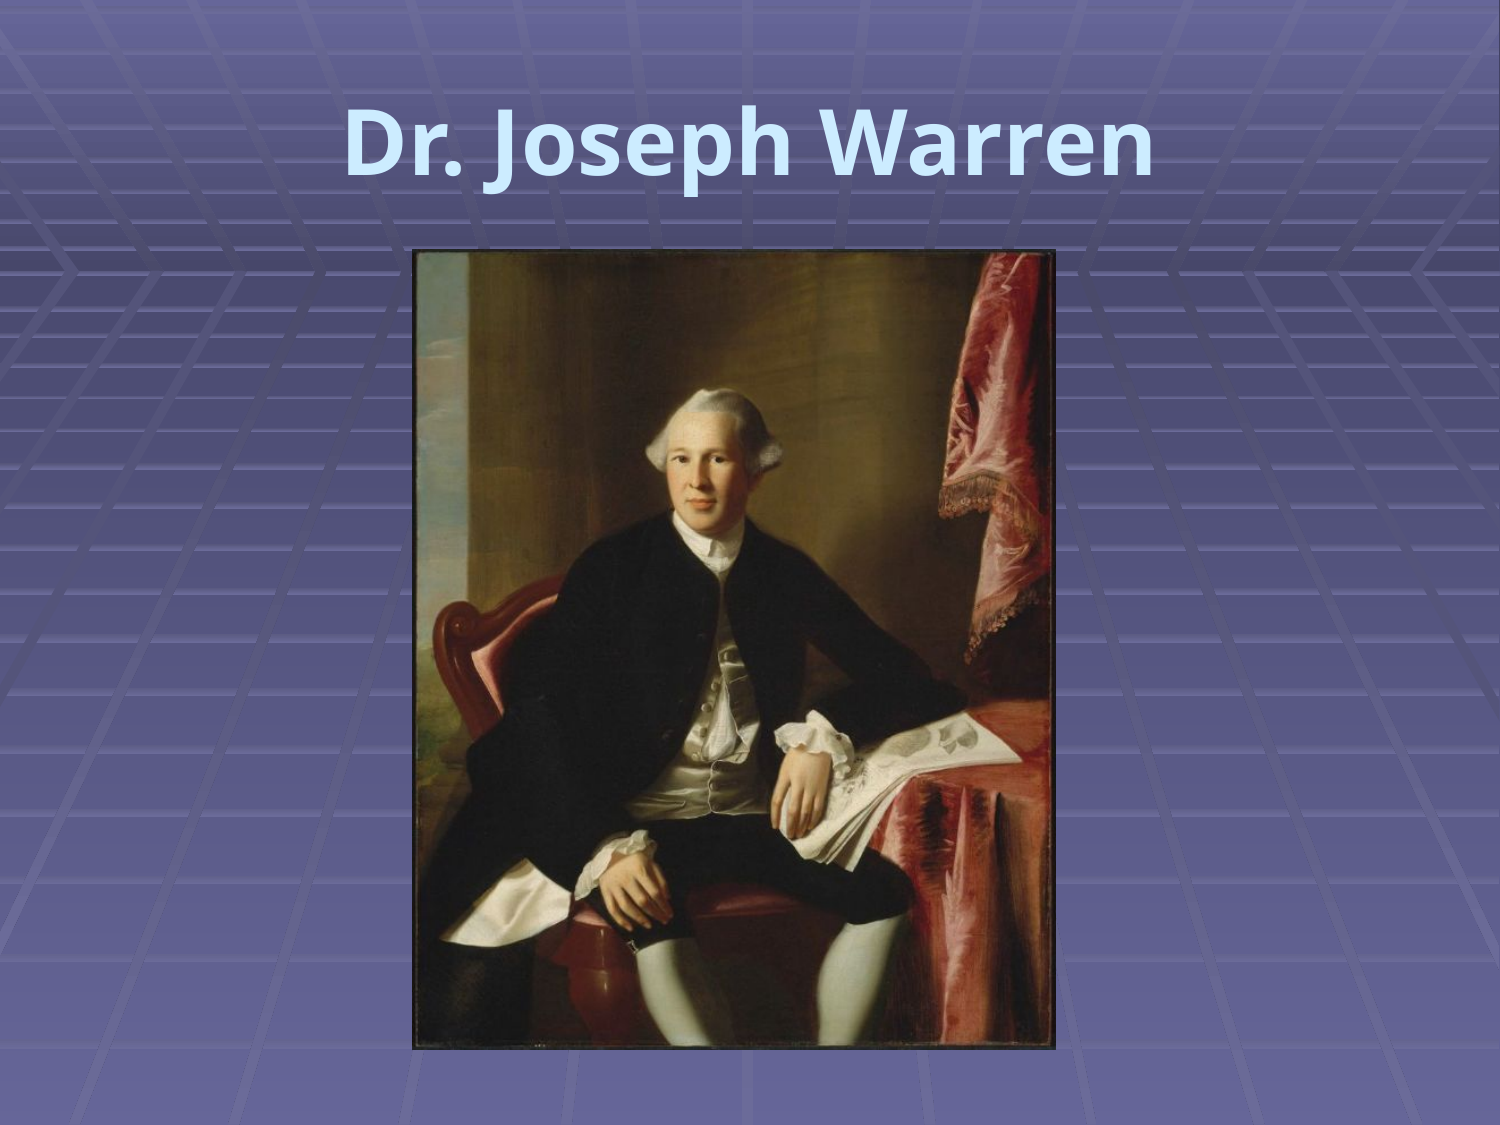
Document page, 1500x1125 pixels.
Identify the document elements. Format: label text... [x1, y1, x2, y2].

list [412, 249, 1056, 1051]
title Dr. Joseph Warren [74, 44, 1425, 233]
